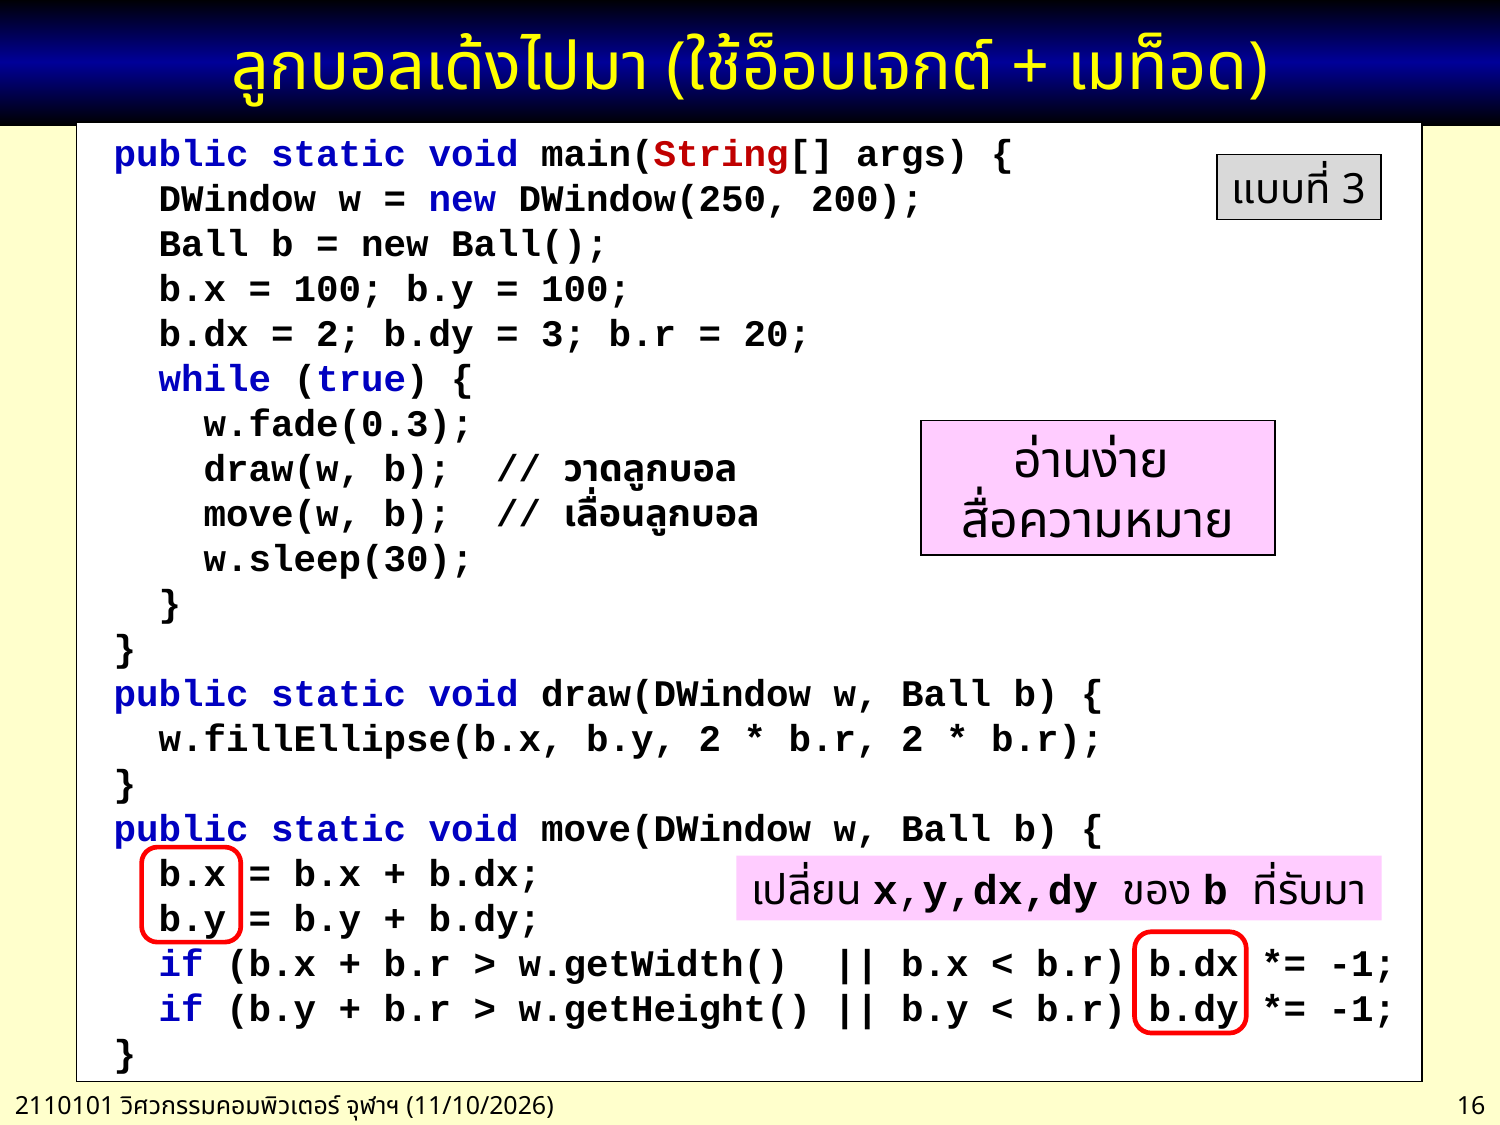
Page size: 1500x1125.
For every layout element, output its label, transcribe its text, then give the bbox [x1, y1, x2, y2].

text_box อ่านง่าย สื่อความหมาย [921, 420, 1275, 556]
text_box public static void main(String[] args) { DWindow w = new DWindow(250, 200); Ball b = new Ball(); b.x = 100; b.y = 100; b.dx = 2; b.dy = 3; b.r = 20; while (true) { w.fade(0.3); draw(w, b); // วาดลูกบอล move(w, b); // เลื่อนลูกบอล w.sleep(30); } } public static void draw(DWindow w, Ball b) { w.fillEllipse(b.x, b.y, 2 * b.r, 2 * b.r); } public static void move(DWindow w, Ball b) { b.x = b.x + b.dx; b.y = b.y + b.dy; if (b.x + b.r > w.getWidth() || b.x < b.r) b.dx *= -1; if (b.y + b.r > w.getHeight() || b.y < b.r) b.dy *= -1; } [76, 121, 1422, 1082]
text_box แบบที่ 3 [1217, 154, 1381, 220]
title ลูกบอลเด้งไปมา (ใช้อ็อบเจกต์ + เมท็อด) [0, 0, 1500, 126]
text_box [141, 847, 241, 943]
text_box [1134, 931, 1247, 1034]
text_box เปลี่ยน x,y,dx,dy ของ b ที่รับมา [736, 855, 1382, 921]
